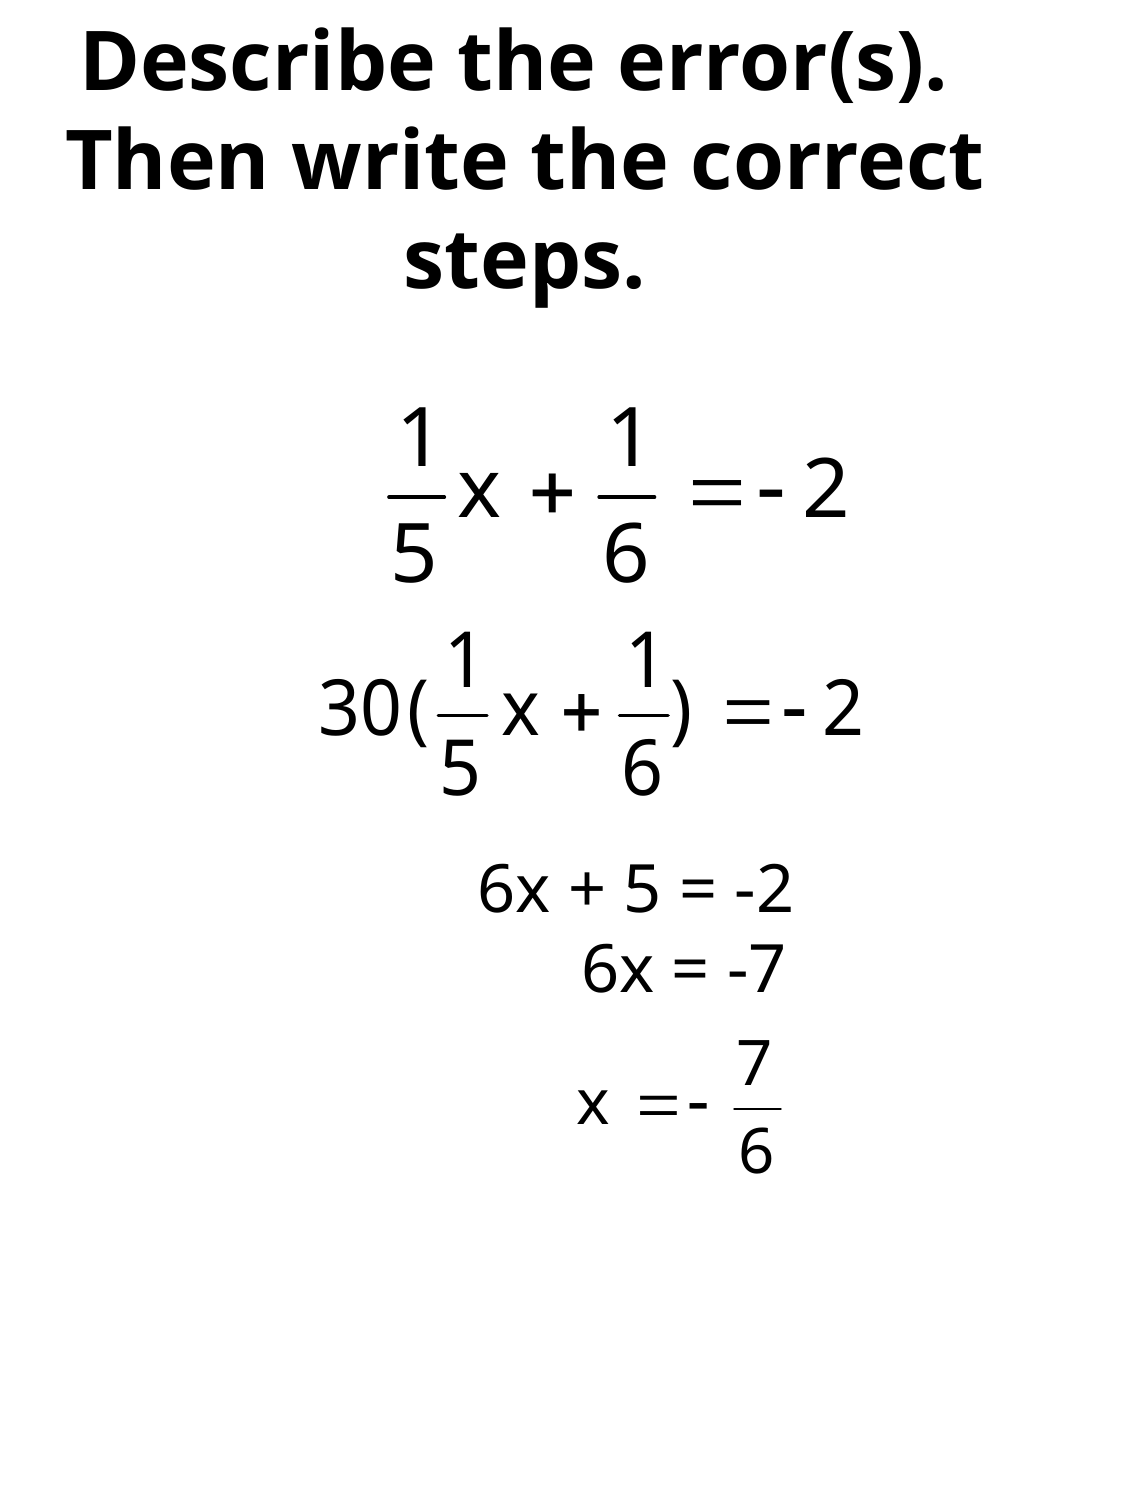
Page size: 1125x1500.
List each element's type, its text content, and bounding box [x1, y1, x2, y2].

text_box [567, 1024, 796, 1188]
text_box 6x + 5 = -2 6x = -7 [462, 838, 900, 1014]
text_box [312, 612, 876, 813]
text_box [374, 387, 868, 601]
text_box [0, 0, 1125, 75]
title Describe the error(s). Then write the correct steps. [18, 75, 1032, 313]
